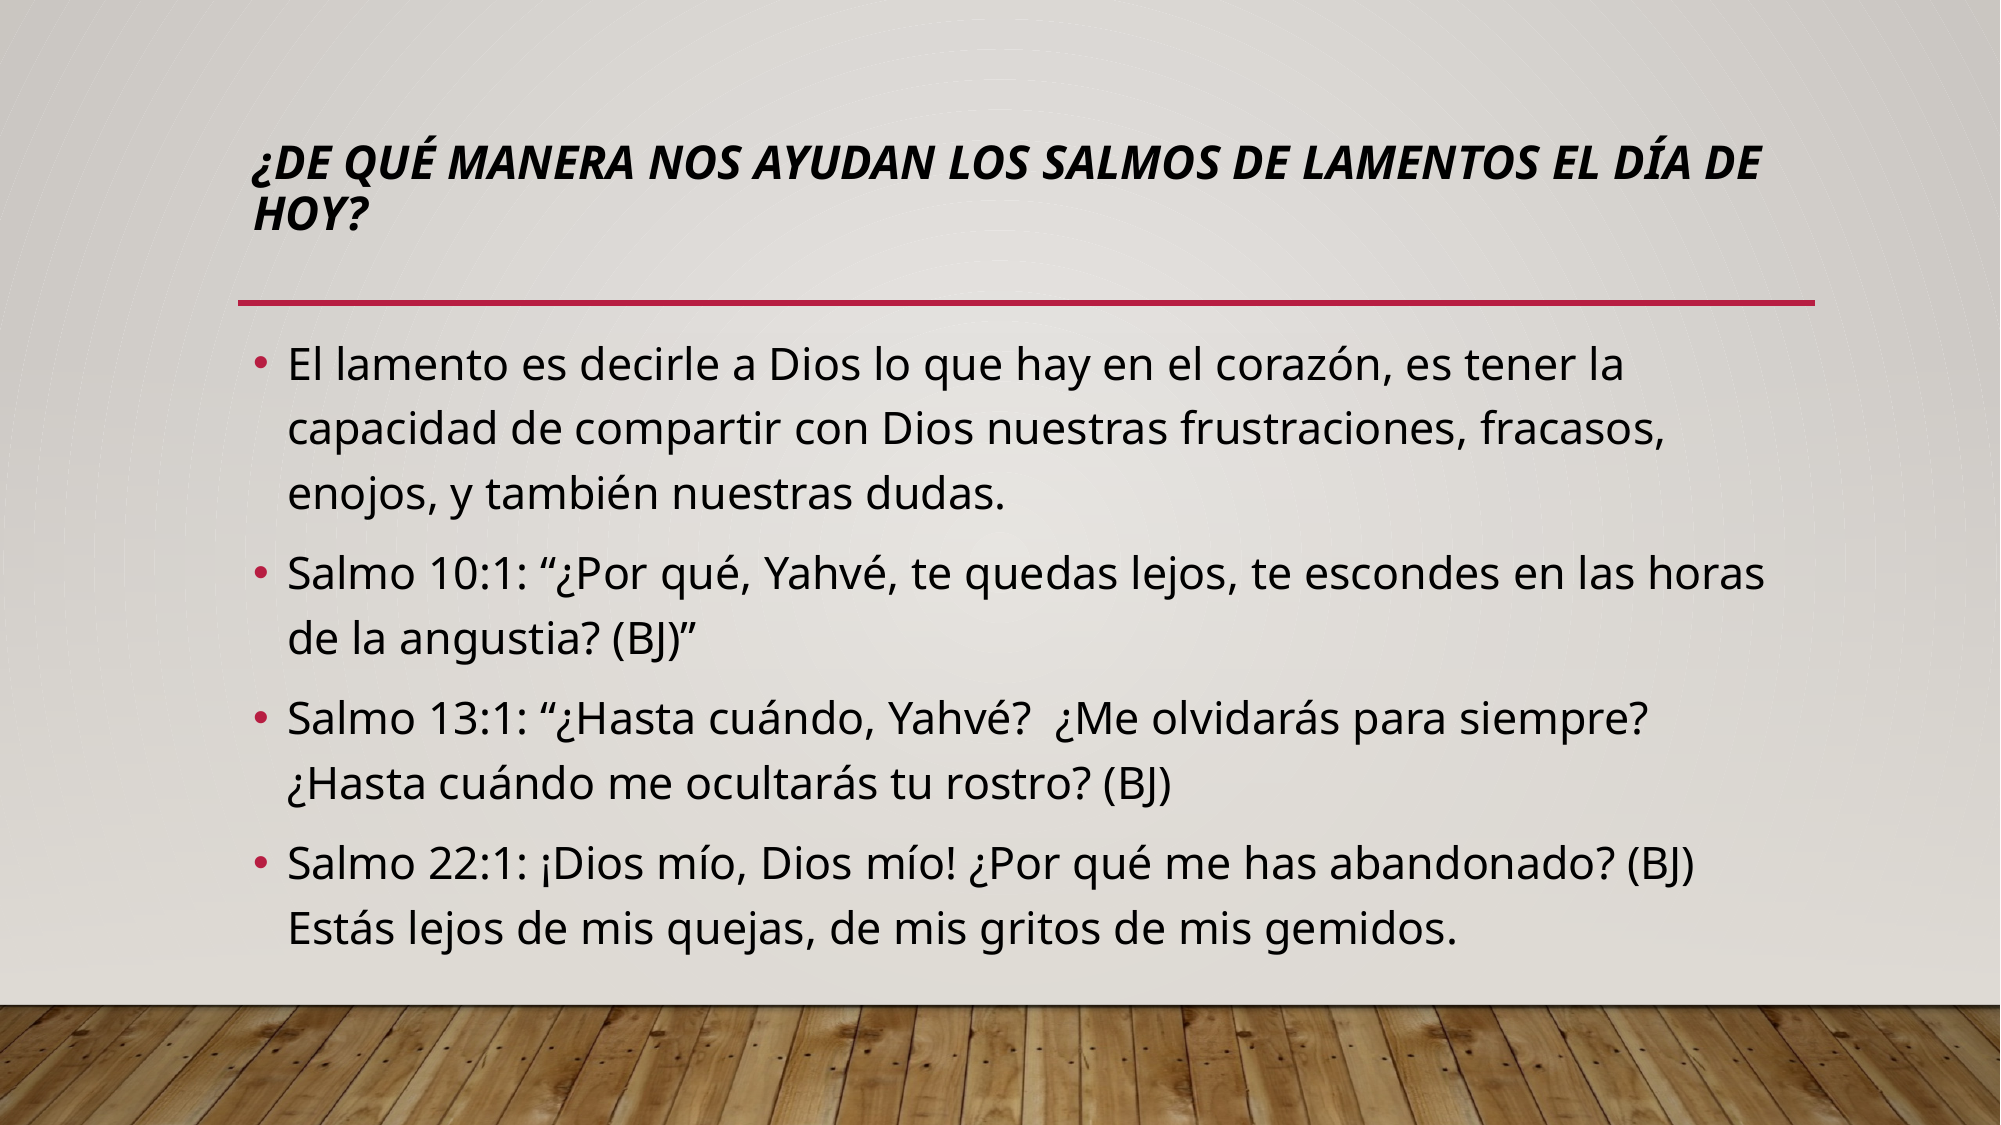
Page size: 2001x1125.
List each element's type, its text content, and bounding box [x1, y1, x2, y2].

list El lamento es decirle a Dios lo que hay en el corazón, es tener la capacidad de compartir con Dios nuestras frustraciones, fracasos, enojos, y también nuestras dudas. Salmo 10:1: “¿Por qué, Yahvé, te quedas lejos, te escondes en las horas de la angustia? (BJ)” Salmo 13:1: “¿Hasta cuándo, Yahvé? ¿Me olvidarás para siempre? ¿Hasta cuándo me ocultarás tu rostro? (BJ) Salmo 22:1: ¡Dios mío, Dios mío! ¿Por qué me has abandonado? (BJ) Estás lejos de mis quejas, de mis gritos de mis gemidos. [238, 317, 1814, 973]
title ¿De qué manera nos ayudan los salmos de lamentos el día de hoy? [238, 131, 1814, 305]
picture [0, 1005, 2000, 1125]
